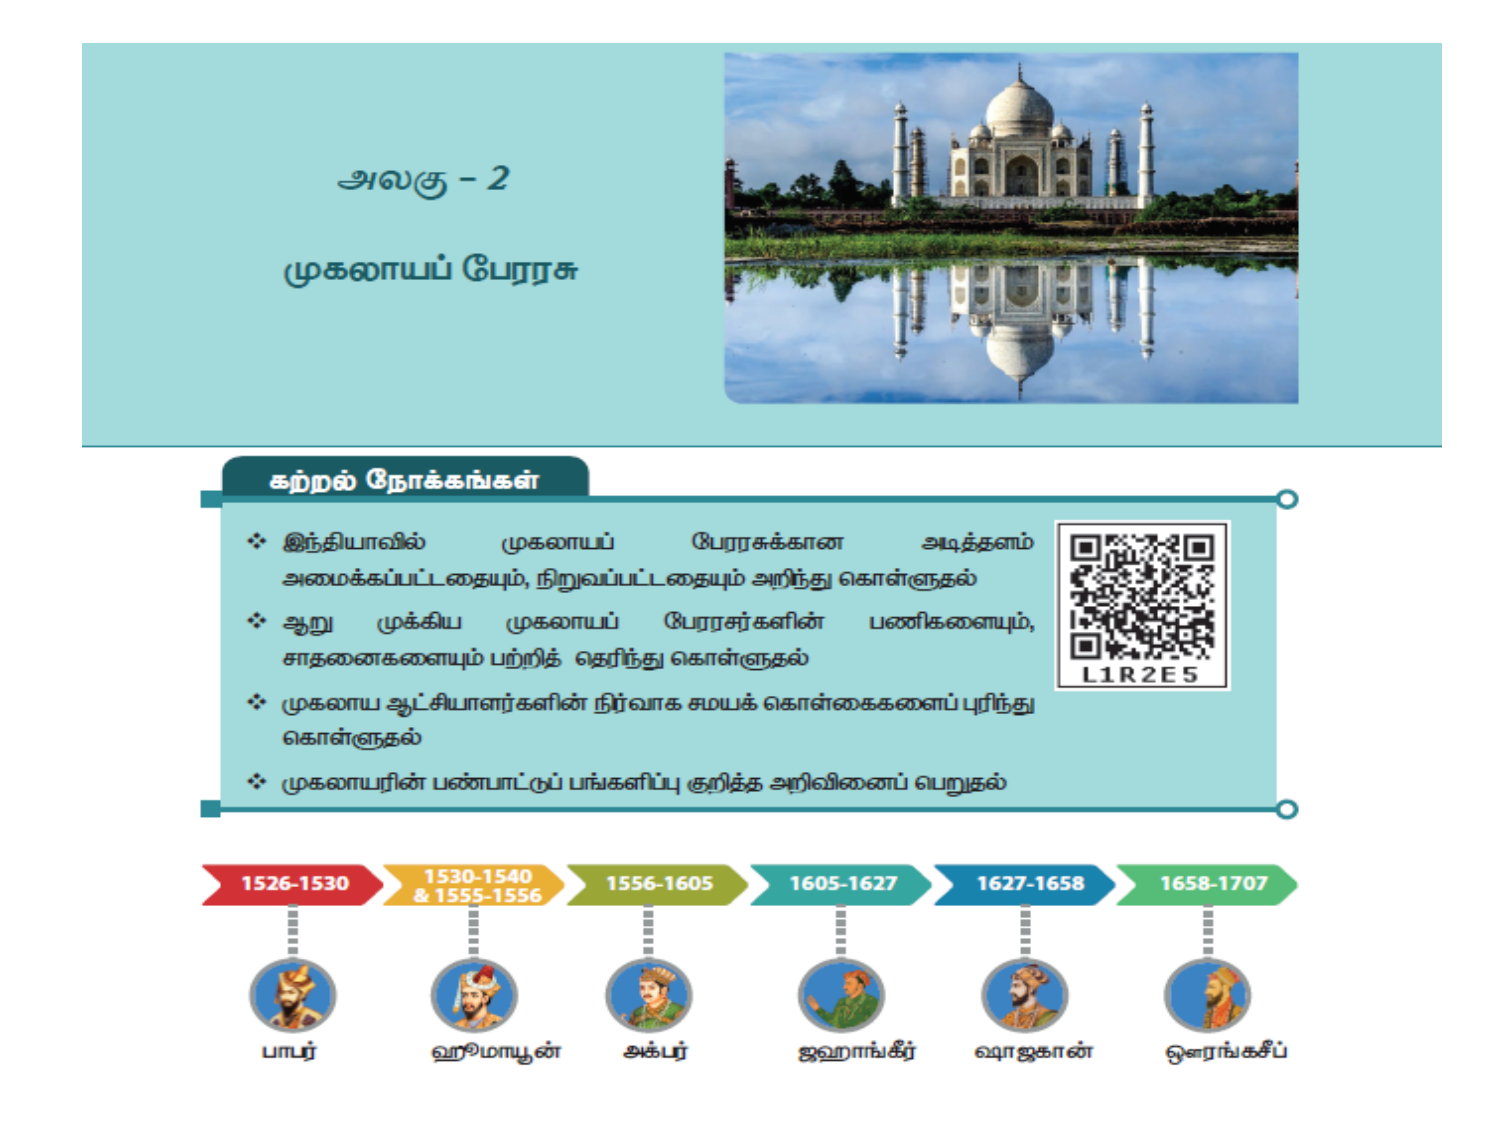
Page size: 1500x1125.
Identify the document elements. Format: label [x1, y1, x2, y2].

picture [81, 43, 1442, 1072]
